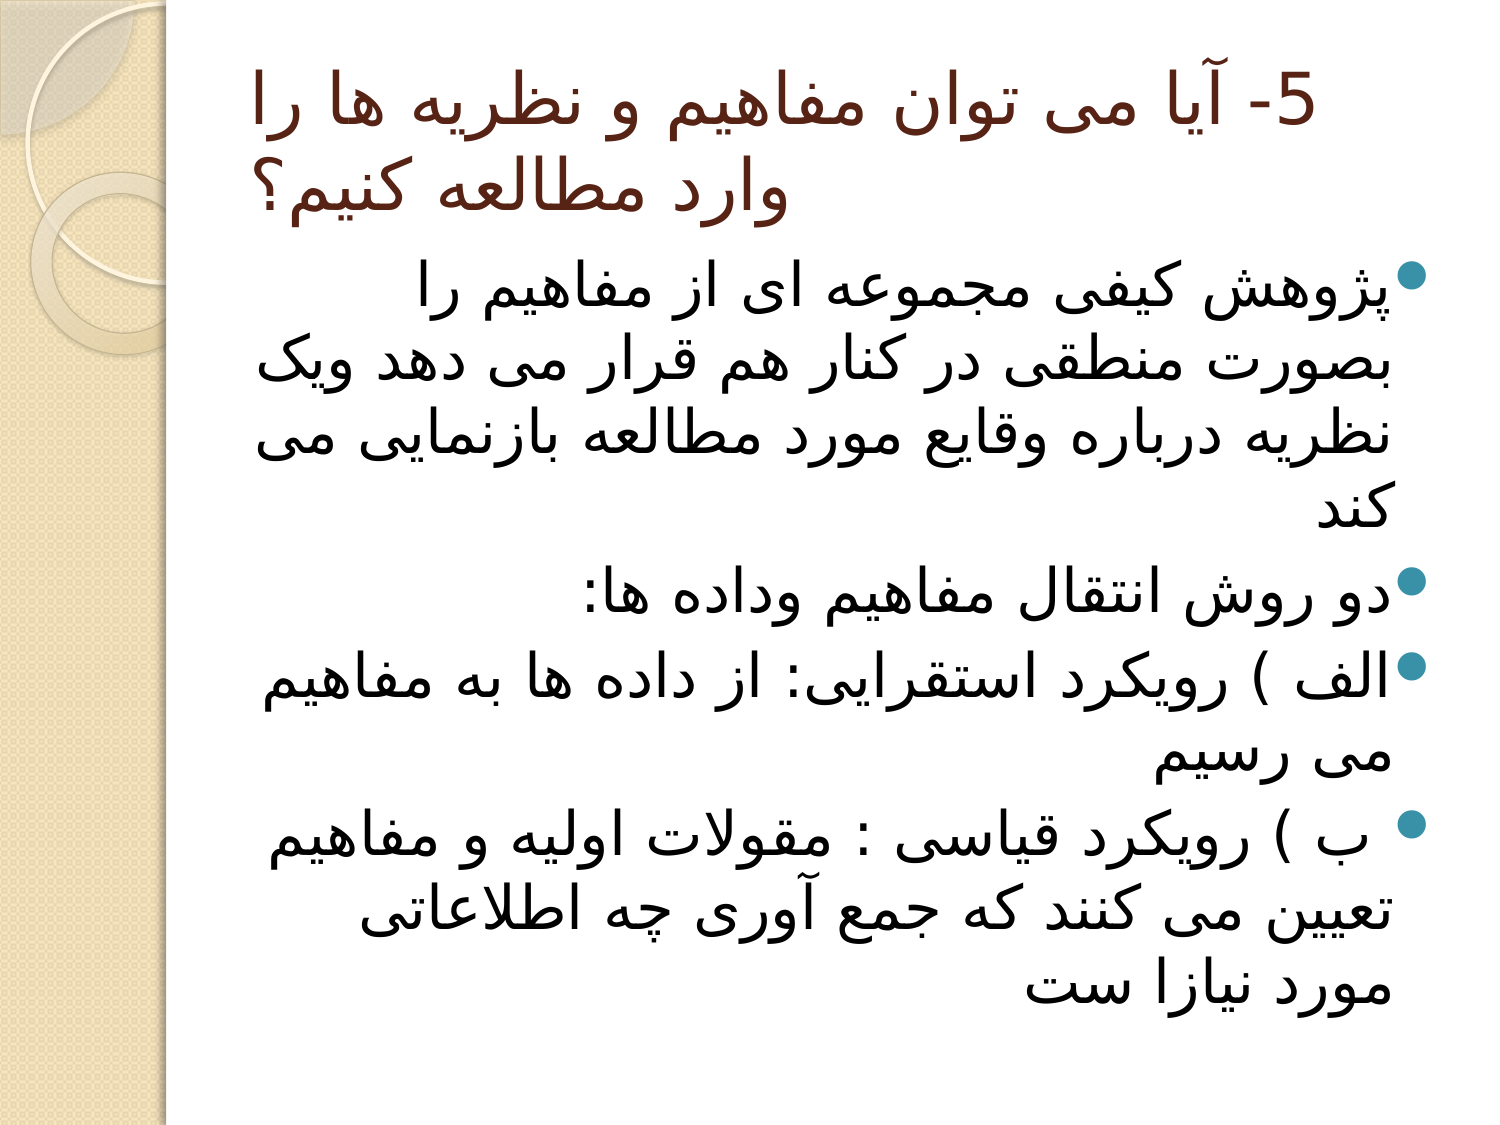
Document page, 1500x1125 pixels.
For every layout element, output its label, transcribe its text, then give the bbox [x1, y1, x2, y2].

list پژوهش کیفی مجموعه ای از مفاهیم را بصورت منطقی در کنار هم قرار می دهد ویک نظریه درباره وقایع مورد مطالعه بازنمایی می کند دو روش انتقال مفاهیم وداده ها: الف ) رویکرد استقرایی: از داده ها به مفاهیم می رسیم ب ) رویکرد قیاسی : مقولات اولیه و مفاهیم تعیین می کنند که جمع آوری چه اطلاعاتی مورد نیازا ست [235, 237, 1466, 1025]
title 5- آیا می توان مفاهیم و نظریه ها را وارد مطالعه کنیم؟ [235, 45, 1466, 233]
